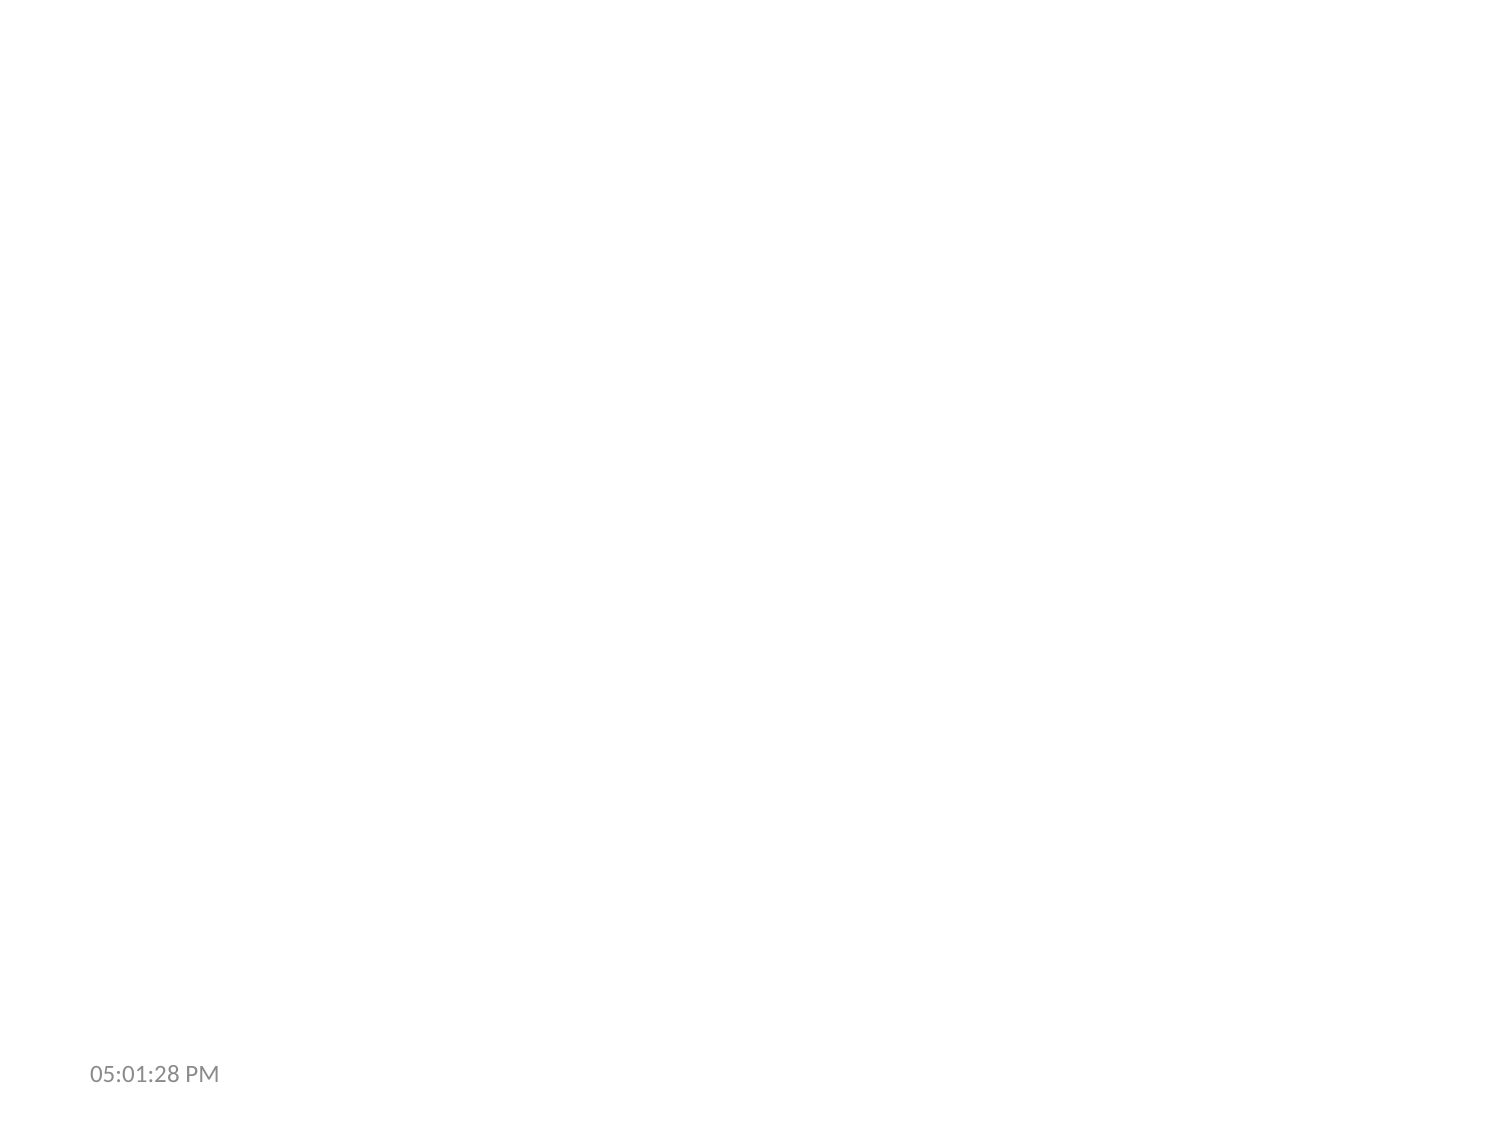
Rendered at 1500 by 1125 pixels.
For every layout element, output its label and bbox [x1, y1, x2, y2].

slide_number [75, 1042, 425, 1103]
